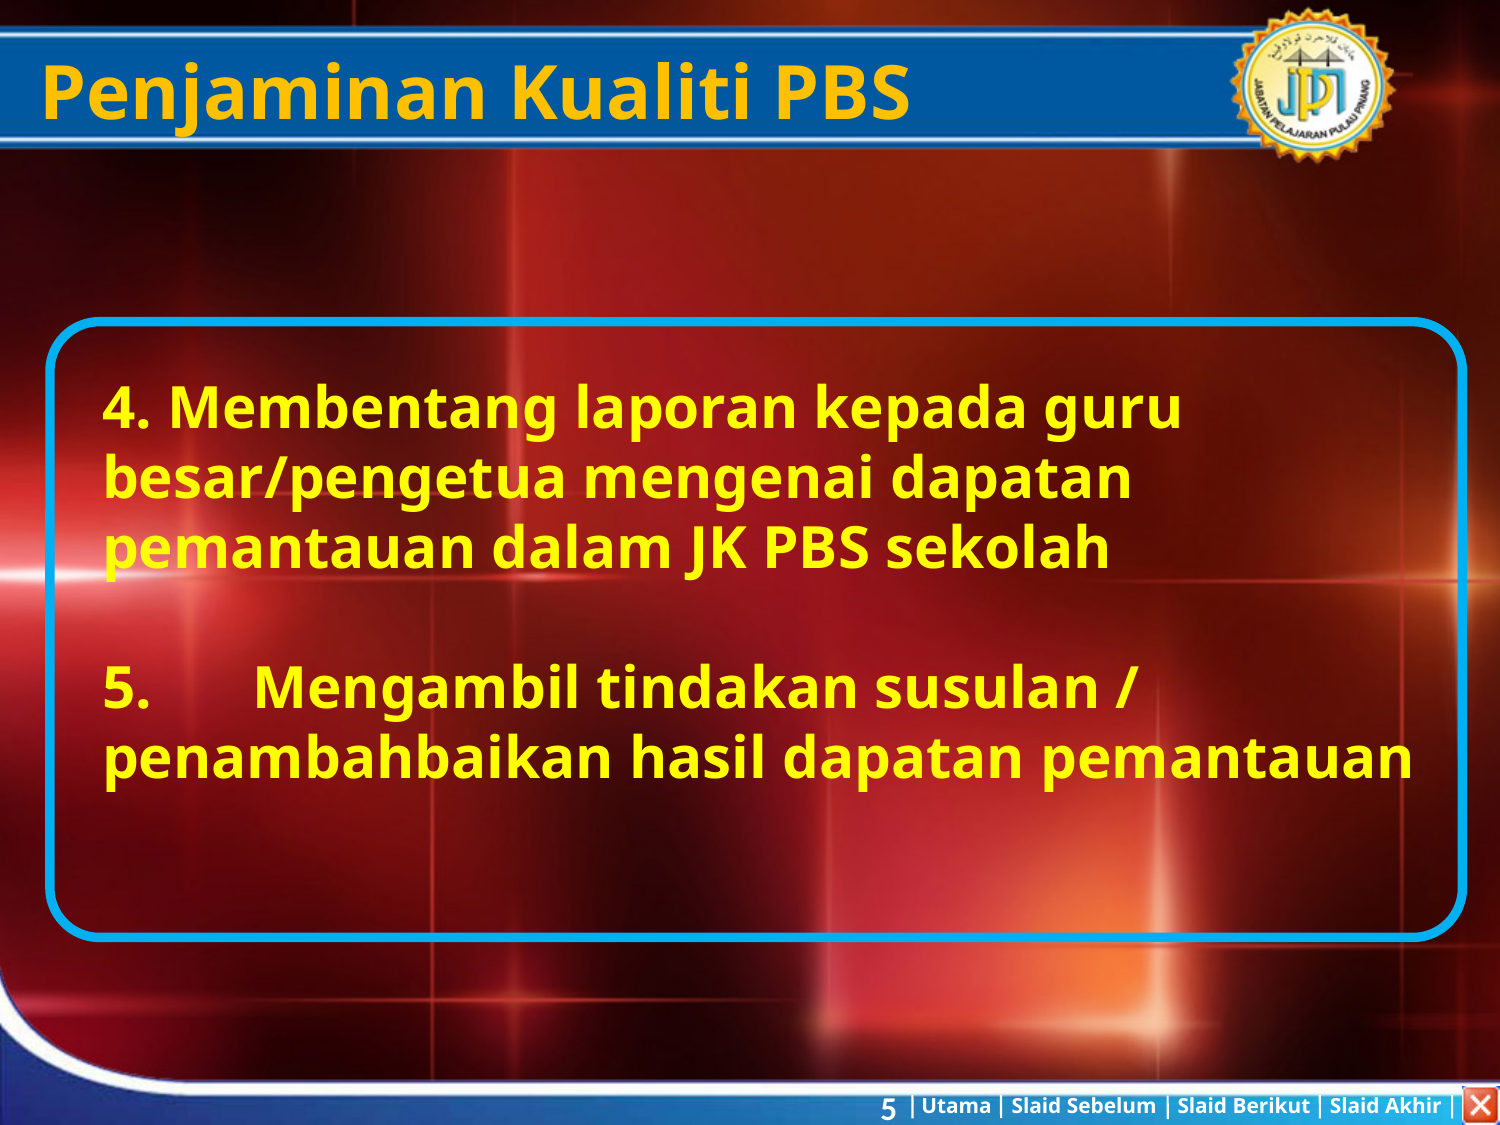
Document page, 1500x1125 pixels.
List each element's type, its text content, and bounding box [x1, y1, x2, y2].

text_box Penjaminan Kualiti PBS [24, 37, 1188, 163]
picture [0, 0, 1500, 1125]
text_box [49, 321, 1463, 938]
